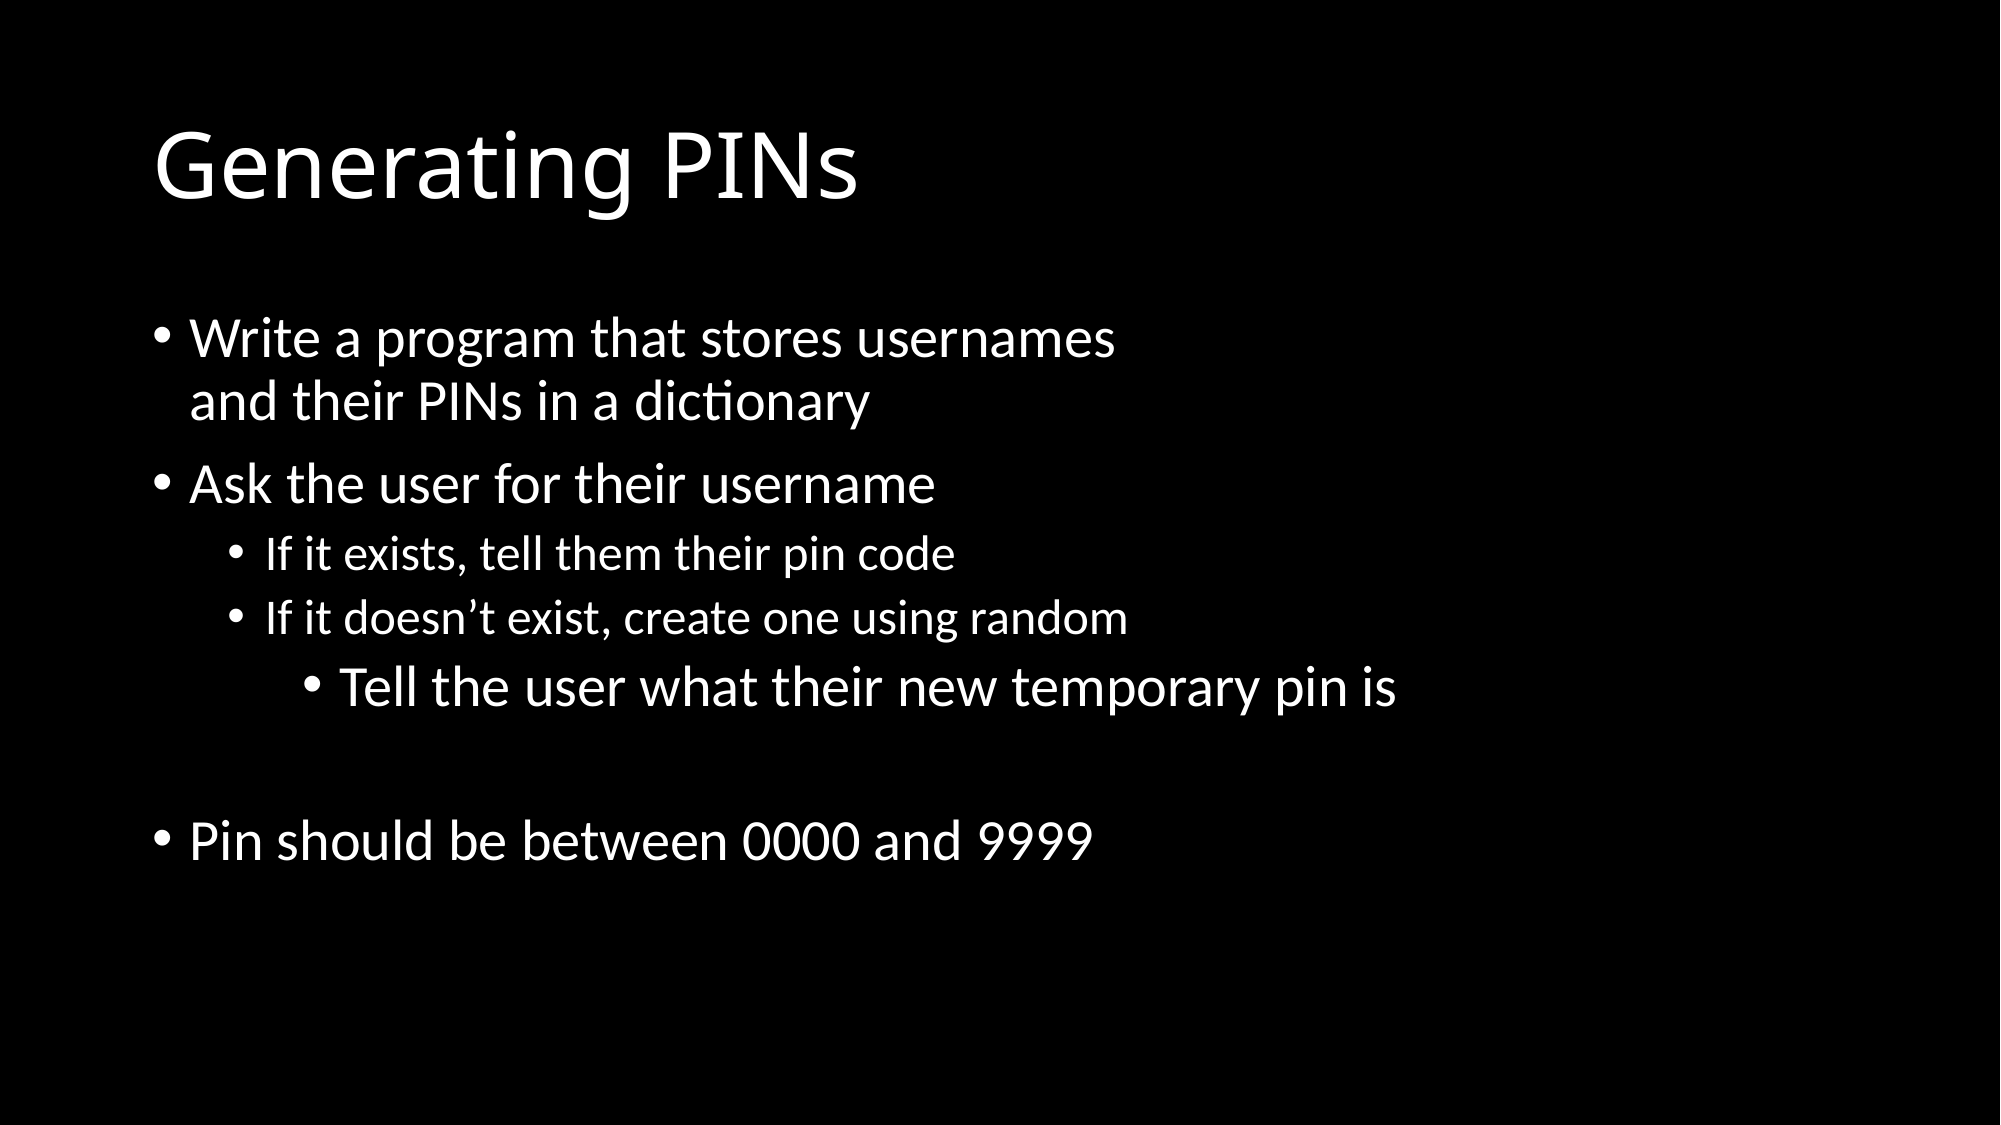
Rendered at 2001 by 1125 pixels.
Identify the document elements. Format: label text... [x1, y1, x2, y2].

title Generating PINs [137, 59, 1863, 278]
list Write a program that stores usernames and their PINs in a dictionary Ask the user for their username If it exists, tell them their pin code If it doesn’t exist, create one using random Tell the user what their new temporary pin is Pin should be between 0000 and 9999 [137, 299, 1863, 1014]
